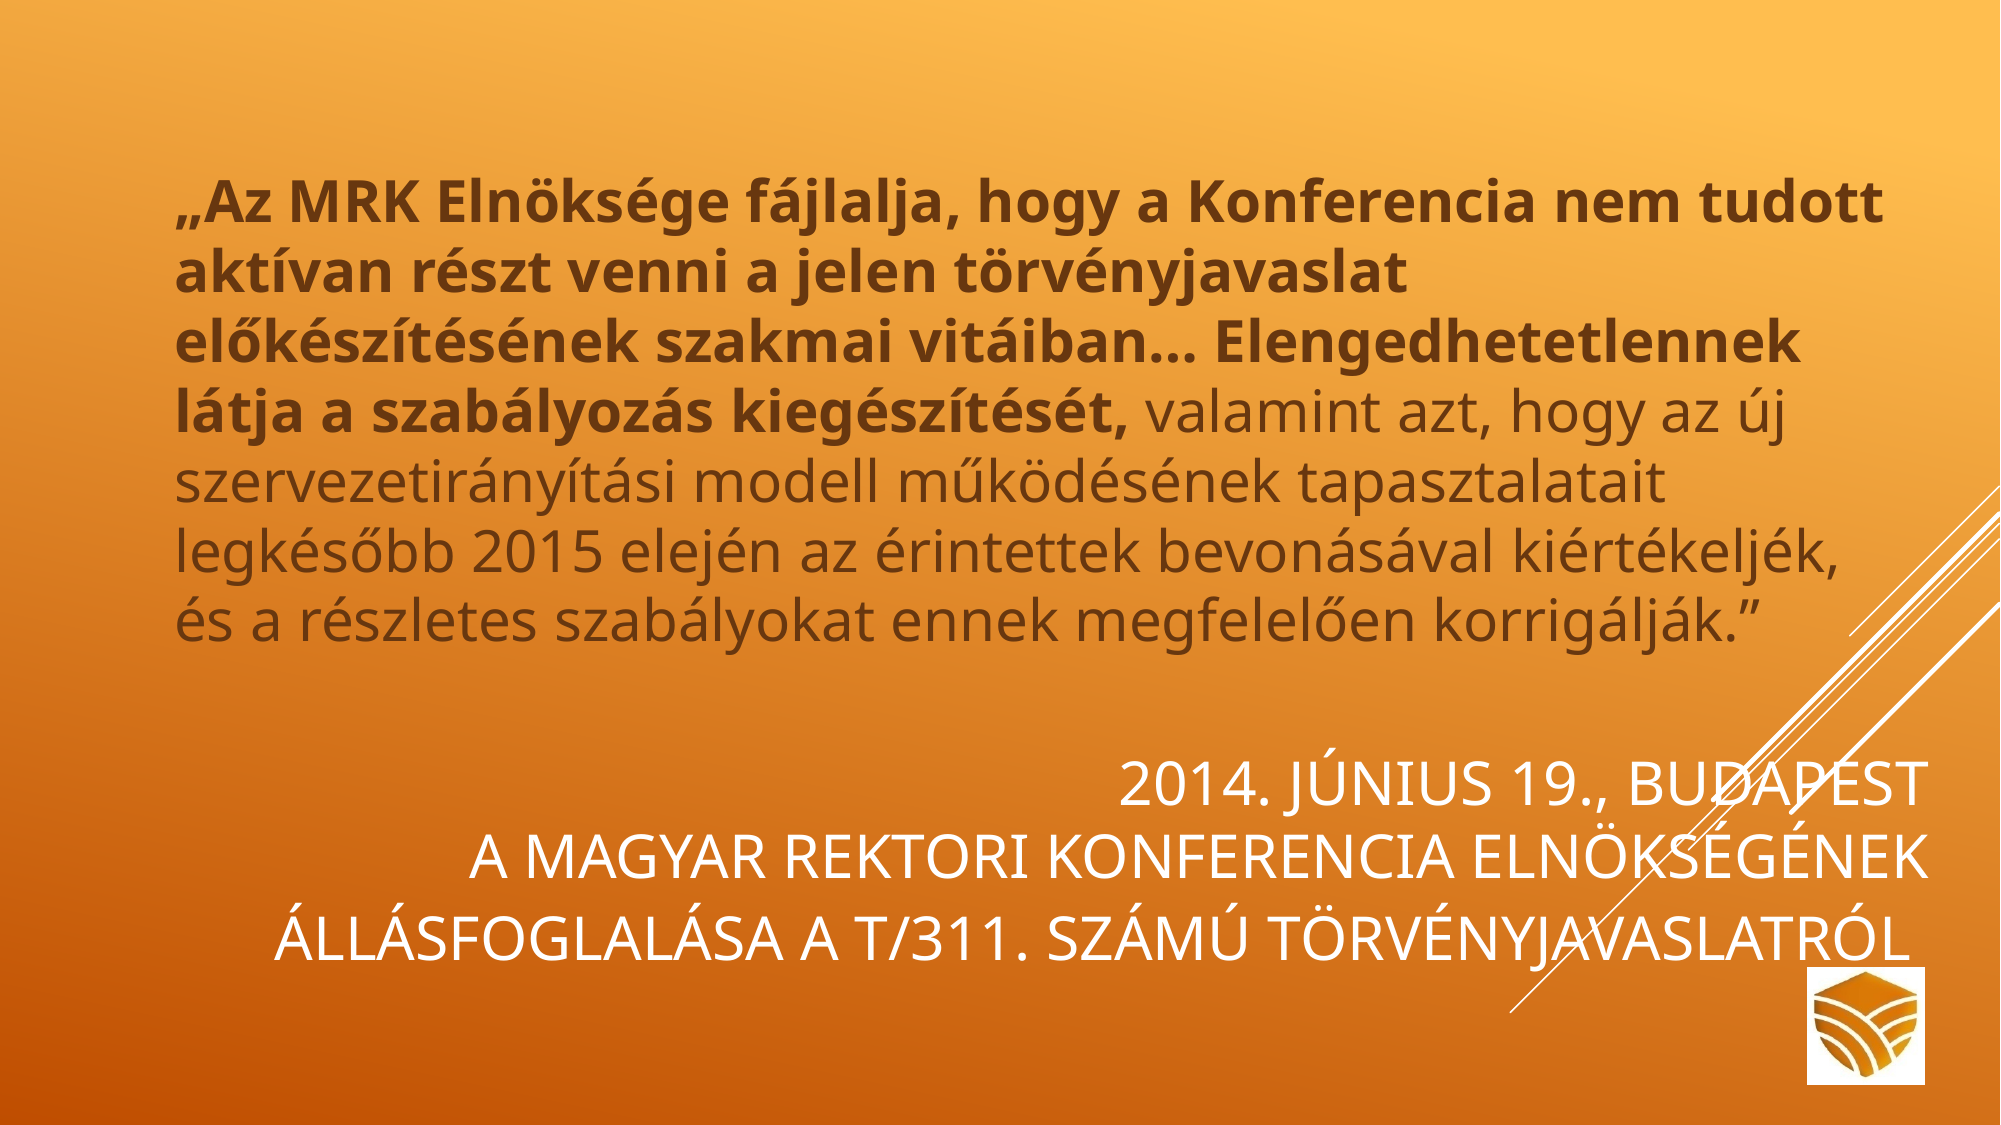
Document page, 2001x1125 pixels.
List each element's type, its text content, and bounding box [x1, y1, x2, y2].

title 2014. Június 19., Budapest A MagyAr Rektori Konferencia Elnökségének állásfoglalása a T/311. számú törvényjavaslatról [112, 736, 1945, 984]
list „Az MRK Elnöksége fájlalja, hogy a Konferencia nem tudott aktívan részt venni a jelen törvényjavaslat előkészítésének szakmai vitáiban… Elengedhetetlennek látja a szabályozás kiegészítését, valamint azt, hogy az új szervezetirányítási modell működésének tapasztalatait legkésőbb 2015 elején az érintettek bevonásával kiértékeljék, és a részletes szabályokat ennek megfelelően korrigálják.” [112, 112, 1902, 706]
picture [1807, 966, 1925, 1085]
